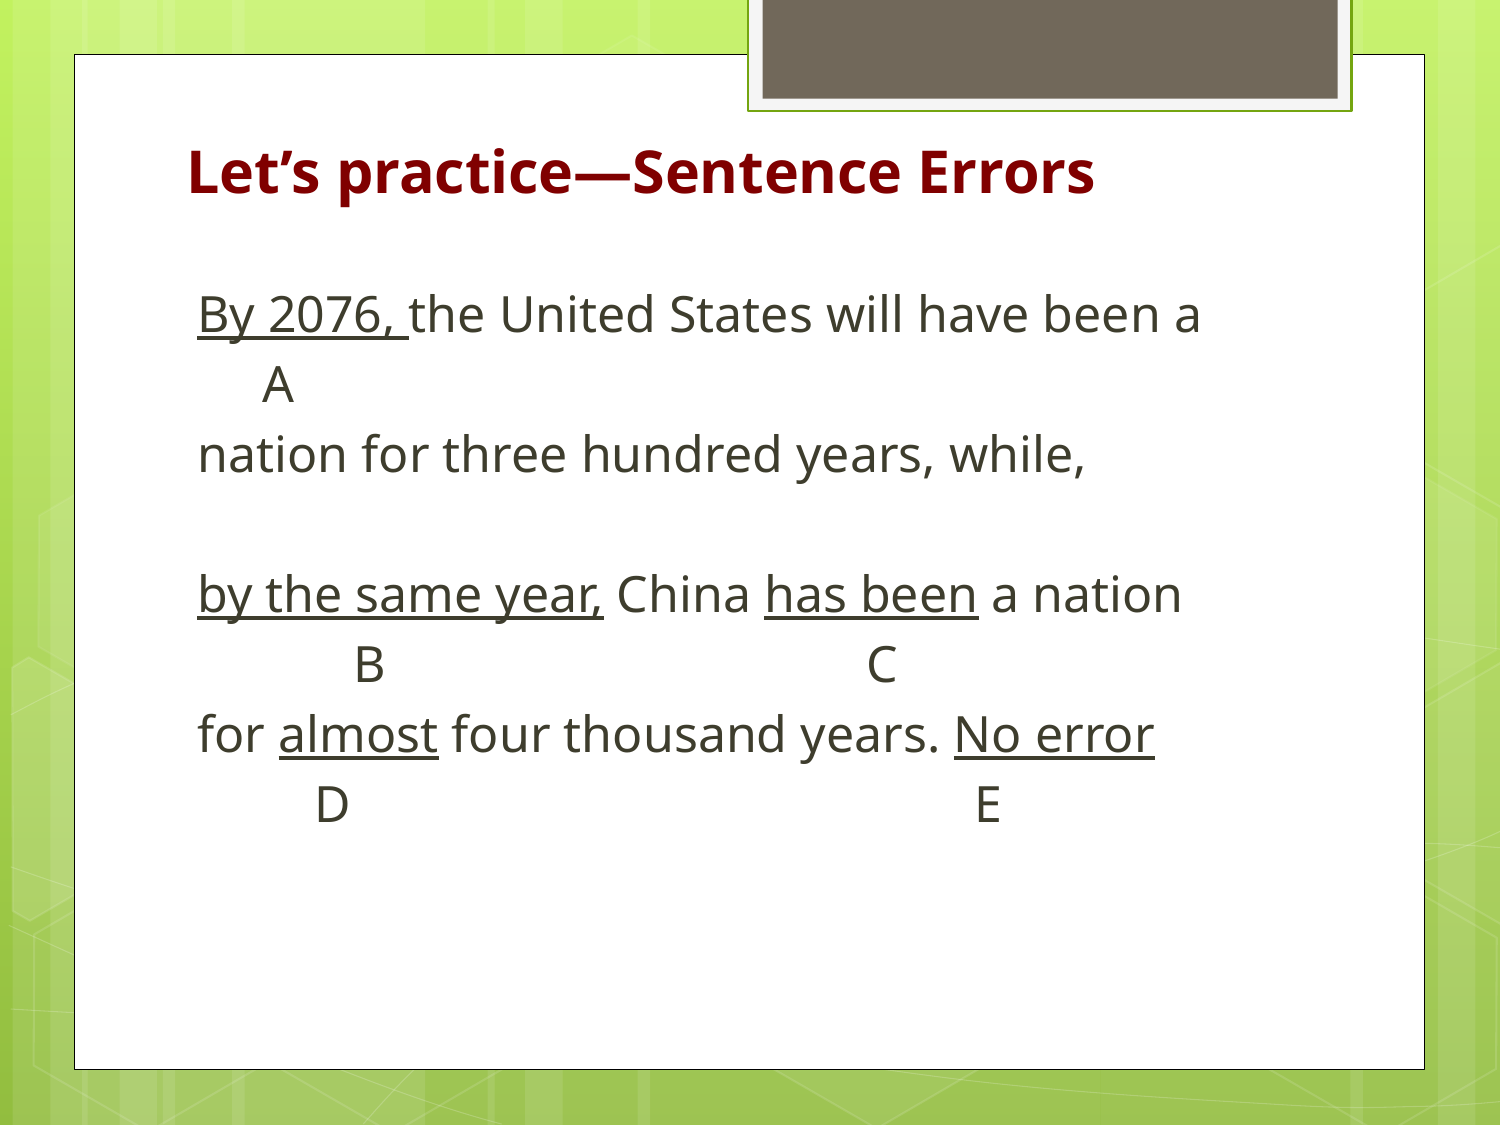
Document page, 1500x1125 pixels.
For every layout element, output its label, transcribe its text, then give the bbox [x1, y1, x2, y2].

title Let’s practice—Sentence Errors [171, 125, 1324, 213]
list By 2076, the United States will have been a A nation for three hundred years, while, by the same year, China has been a nation B C for almost four thousand years. No error D E [171, 275, 1283, 957]
